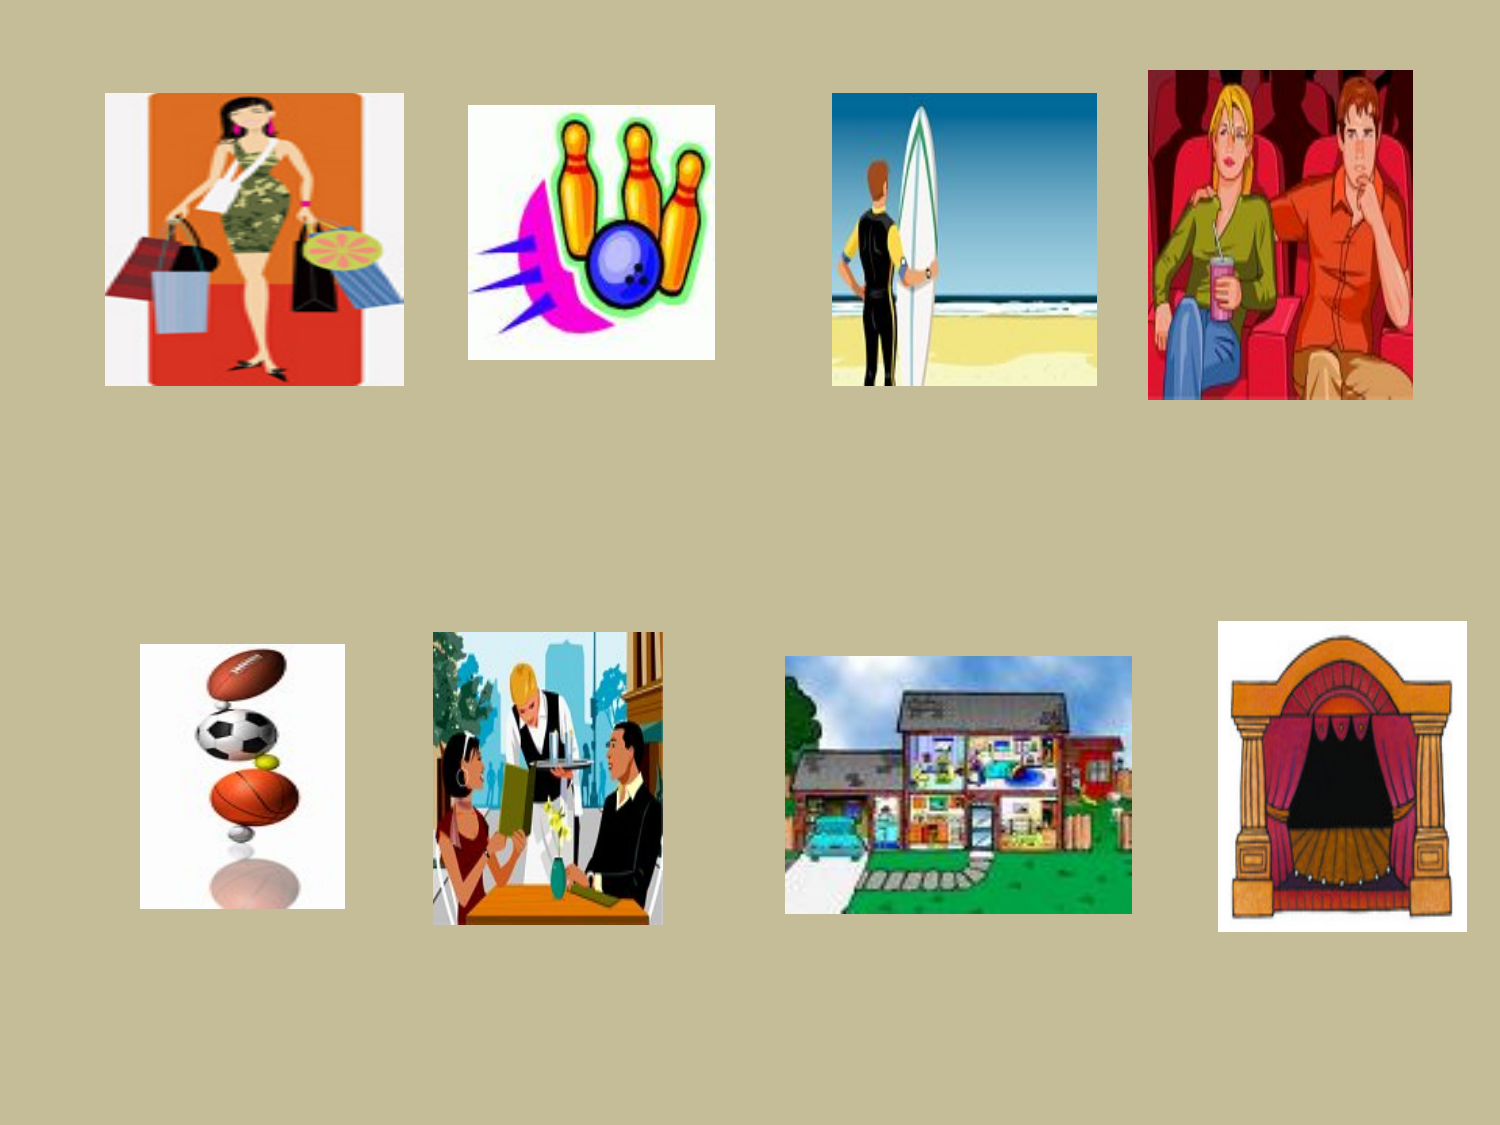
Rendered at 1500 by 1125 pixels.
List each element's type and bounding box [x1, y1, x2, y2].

picture [831, 103, 1097, 386]
picture [1148, 70, 1414, 400]
picture [140, 644, 345, 910]
picture [468, 105, 715, 360]
picture [105, 93, 404, 386]
picture [1218, 620, 1467, 932]
picture [784, 655, 1132, 915]
picture [433, 632, 663, 925]
